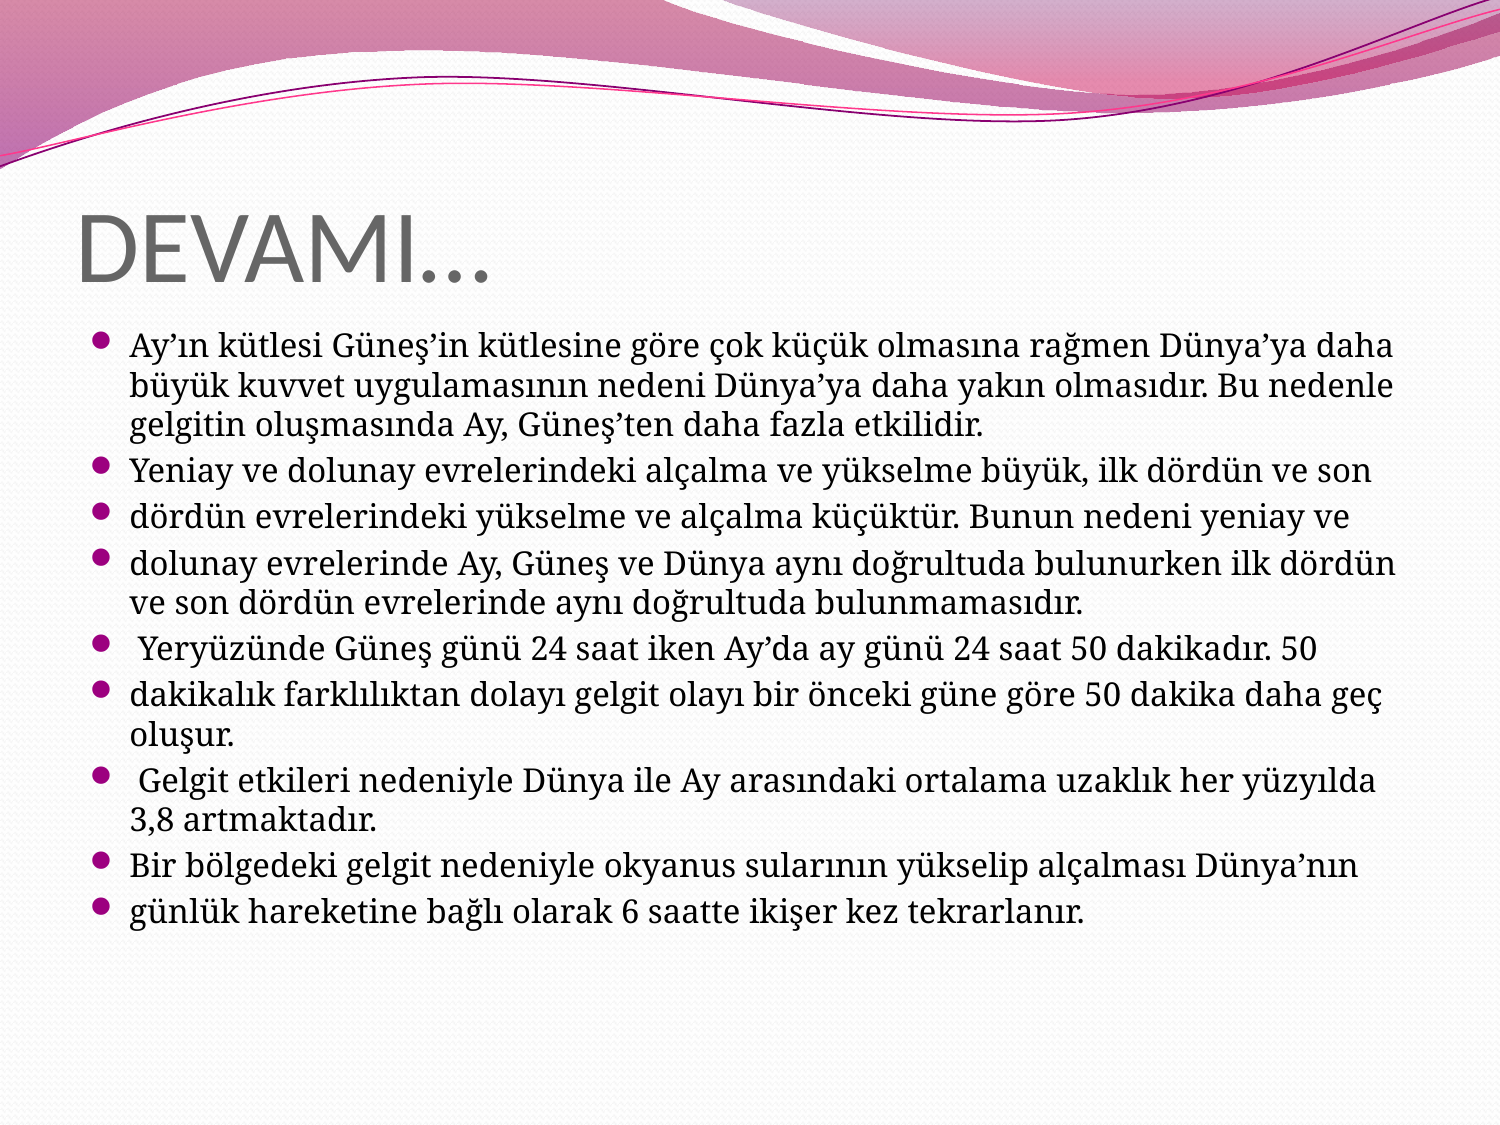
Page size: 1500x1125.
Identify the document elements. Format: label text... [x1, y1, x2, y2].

title DEVAMI… [75, 115, 1425, 303]
list Ay’ın kütlesi Güneş’in kütlesine göre çok küçük olmasına rağmen Dünya’ya daha büyük kuvvet uygulamasının nedeni Dünya’ya daha yakın olmasıdır. Bu nedenle gelgitin oluşmasında Ay, Güneş’ten daha fazla etkilidir. Yeniay ve dolunay evrelerindeki alçalma ve yükselme büyük, ilk dördün ve son dördün evrelerindeki yükselme ve alçalma küçüktür. Bunun nedeni yeniay ve dolunay evrelerinde Ay, Güneş ve Dünya aynı doğrultuda bulunurken ilk dördün ve son dördün evrelerinde aynı doğrultuda bulunmamasıdır. Yeryüzünde Güneş günü 24 saat iken Ay’da ay günü 24 saat 50 dakikadır. 50 dakikalık farklılıktan dolayı gelgit olayı bir önceki güne göre 50 dakika daha geç oluşur. Gelgit etkileri nedeniyle Dünya ile Ay arasındaki ortalama uzaklık her yüzyılda 3,8 artmaktadır. Bir bölgedeki gelgit nedeniyle okyanus sularının yükselip alçalması Dünya’nın günlük hareketine bağlı olarak 6 saatte ikişer kez tekrarlanır. [75, 317, 1425, 1038]
